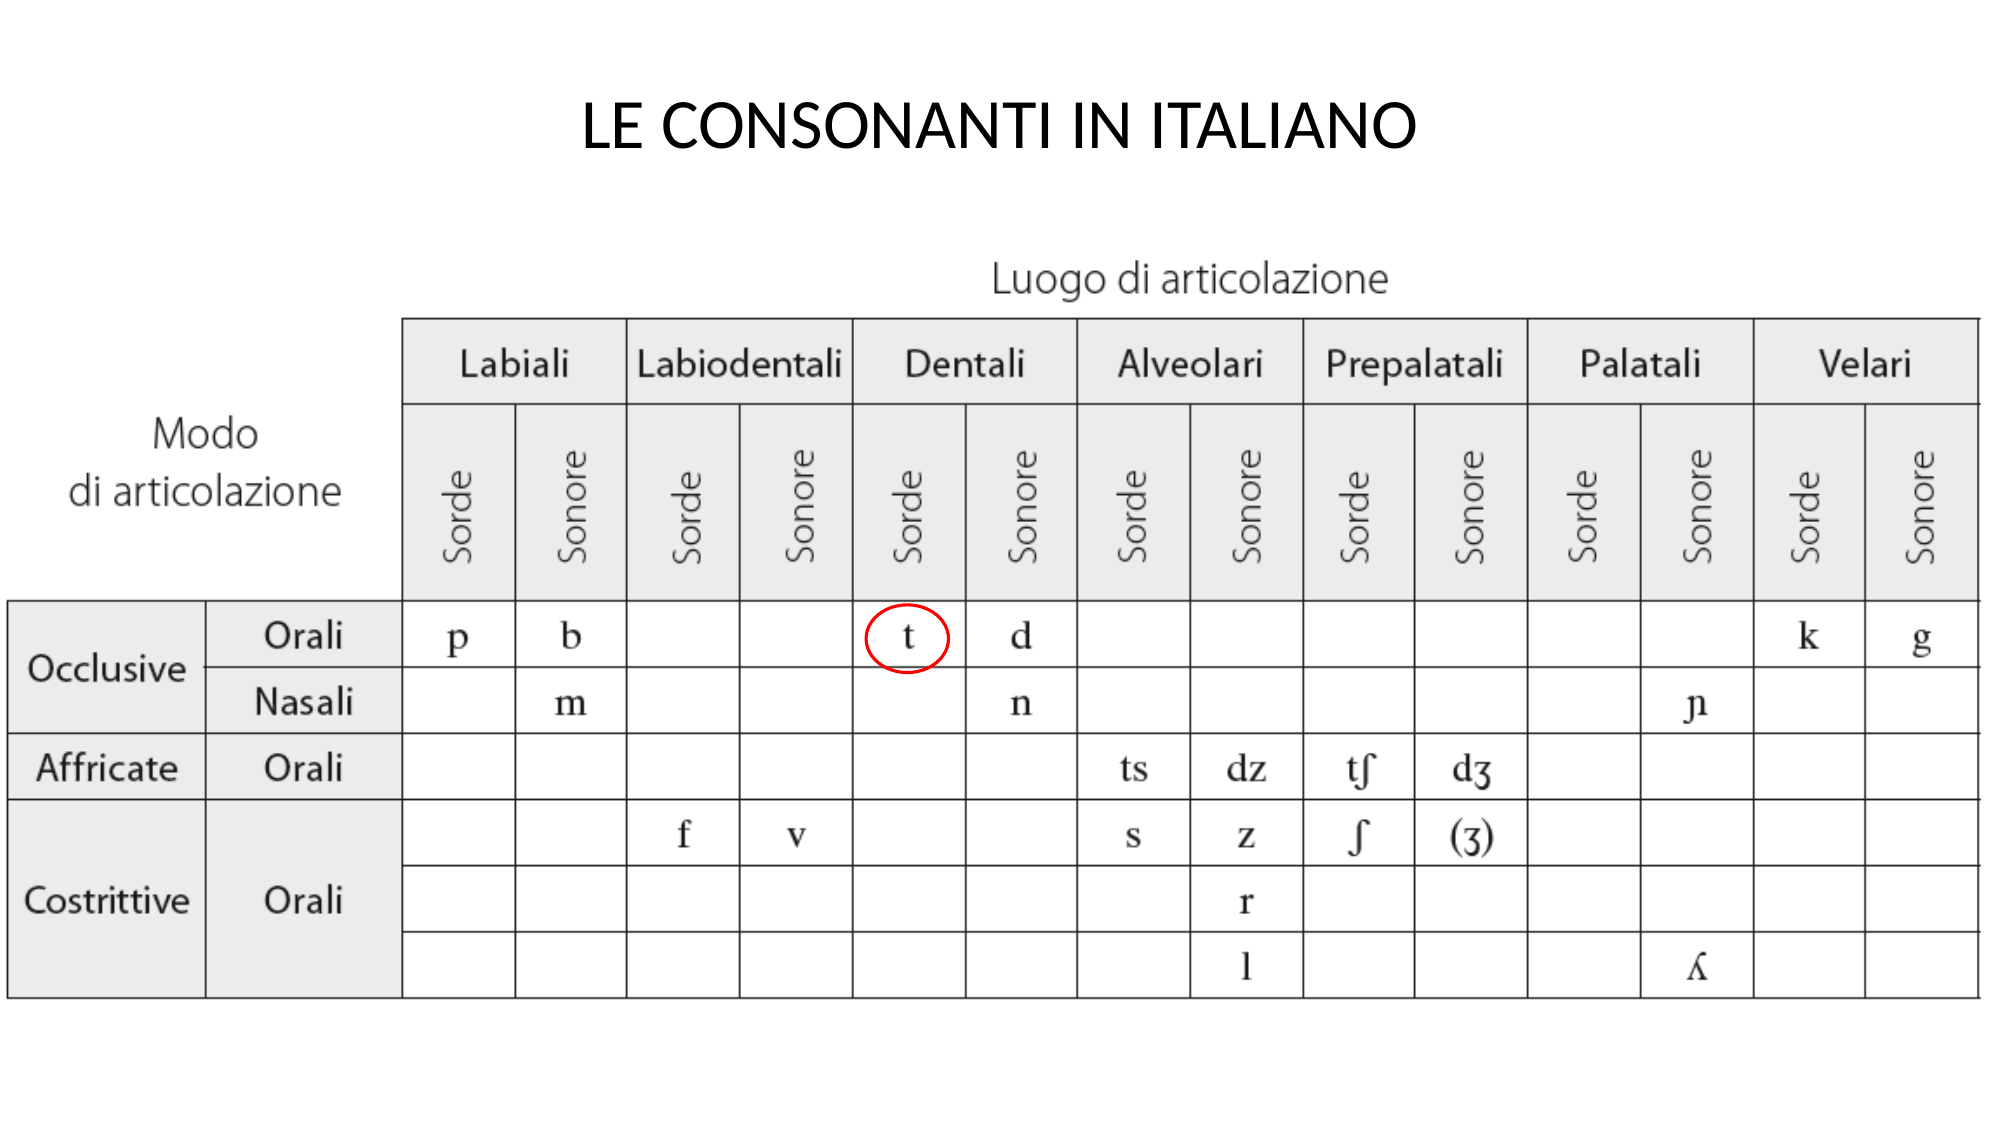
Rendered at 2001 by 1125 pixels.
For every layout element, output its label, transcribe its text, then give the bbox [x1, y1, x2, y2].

text_box LE CONSONANTI IN ITALIANO [500, 70, 1500, 170]
picture [0, 238, 2000, 1015]
